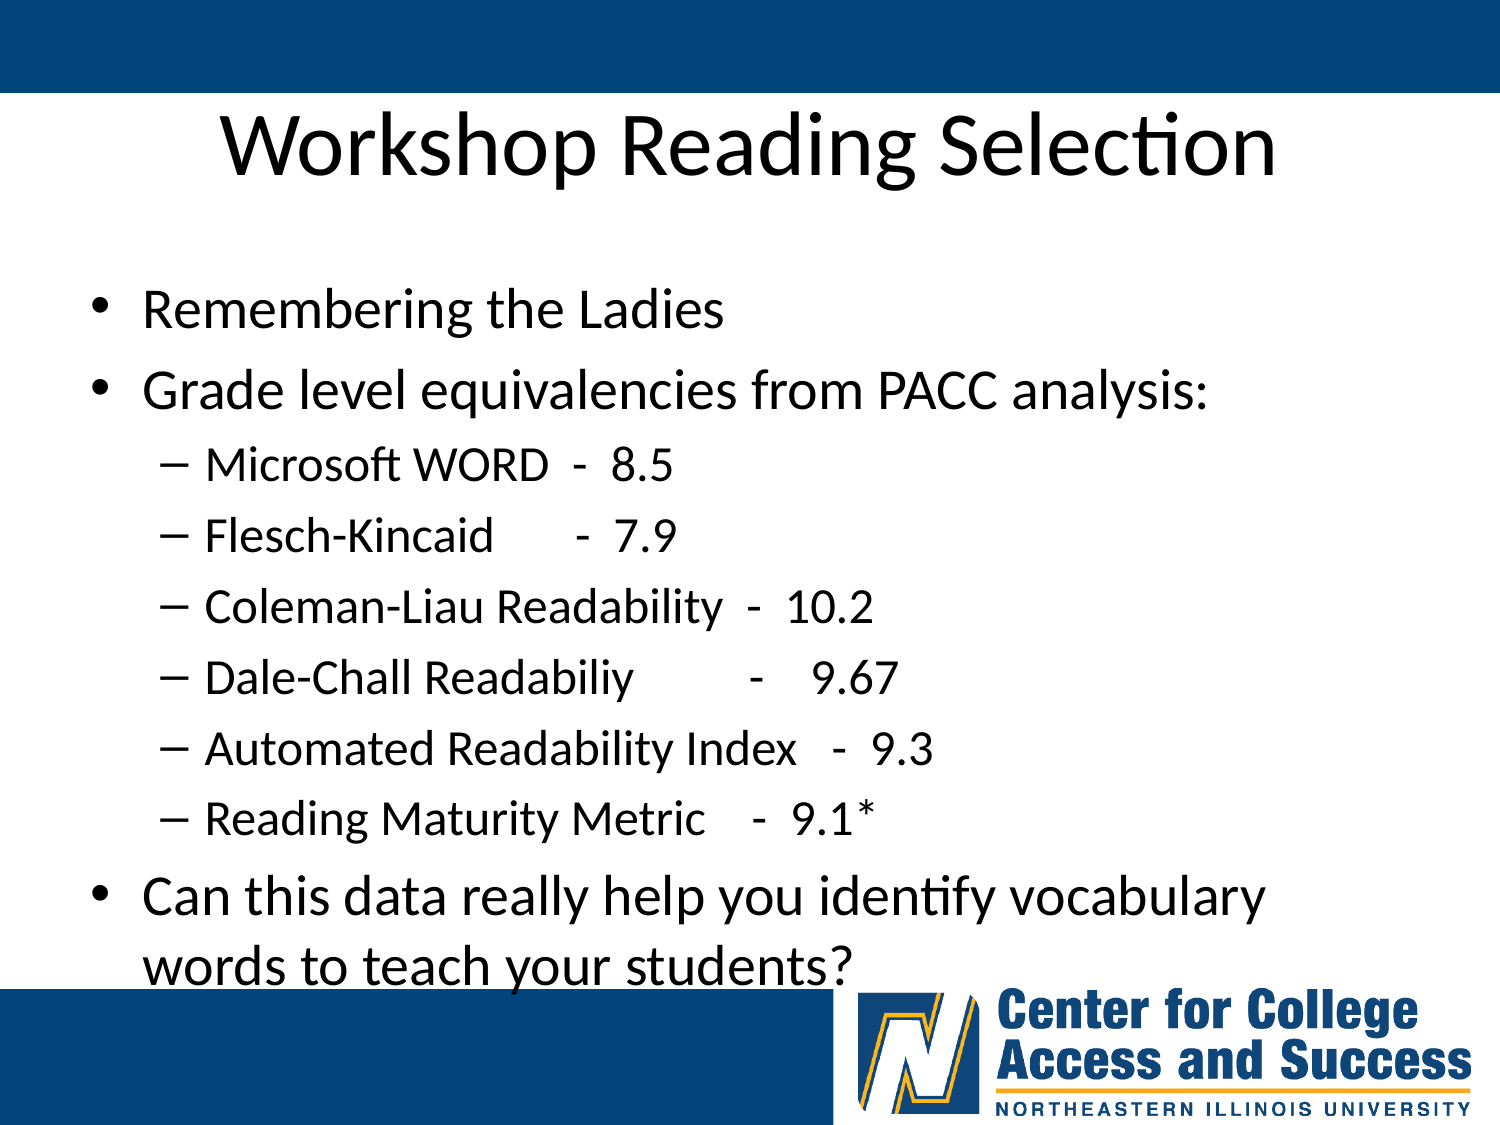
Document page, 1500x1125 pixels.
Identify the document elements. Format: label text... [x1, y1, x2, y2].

picture [0, 0, 1500, 93]
title Workshop Reading Selection [75, 102, 1425, 233]
list Remembering the Ladies Grade level equivalencies from PACC analysis: Microsoft WORD - 8.5 Flesch-Kincaid - 7.9 Coleman-Liau Readability - 10.2 Dale-Chall Readabiliy - 9.67 Automated Readability Index - 9.3 Reading Maturity Metric - 9.1* Can this data really help you identify vocabulary words to teach your students? [75, 262, 1425, 1005]
picture [858, 988, 1471, 1116]
picture [0, 989, 834, 1125]
